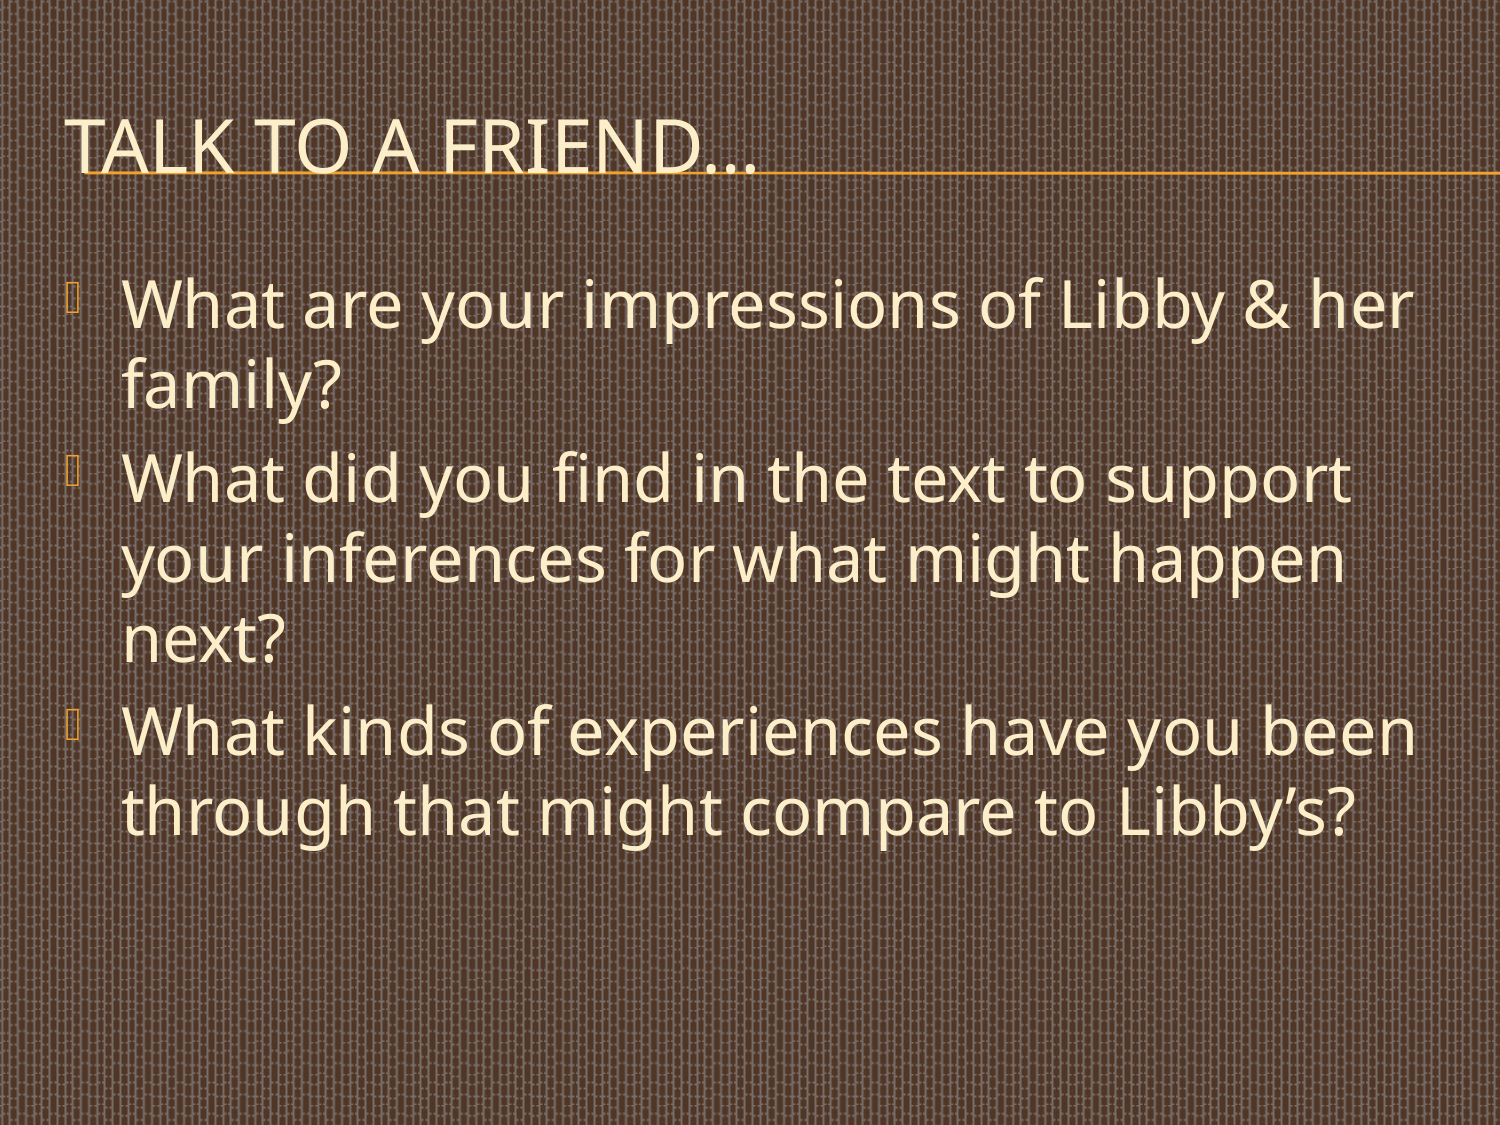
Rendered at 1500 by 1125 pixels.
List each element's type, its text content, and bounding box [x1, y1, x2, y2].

title Talk to a friend… [50, 75, 1475, 213]
list What are your impressions of Libby & her family? What did you find in the text to support your inferences for what might happen next? What kinds of experiences have you been through that might compare to Libby’s? [50, 254, 1475, 998]
